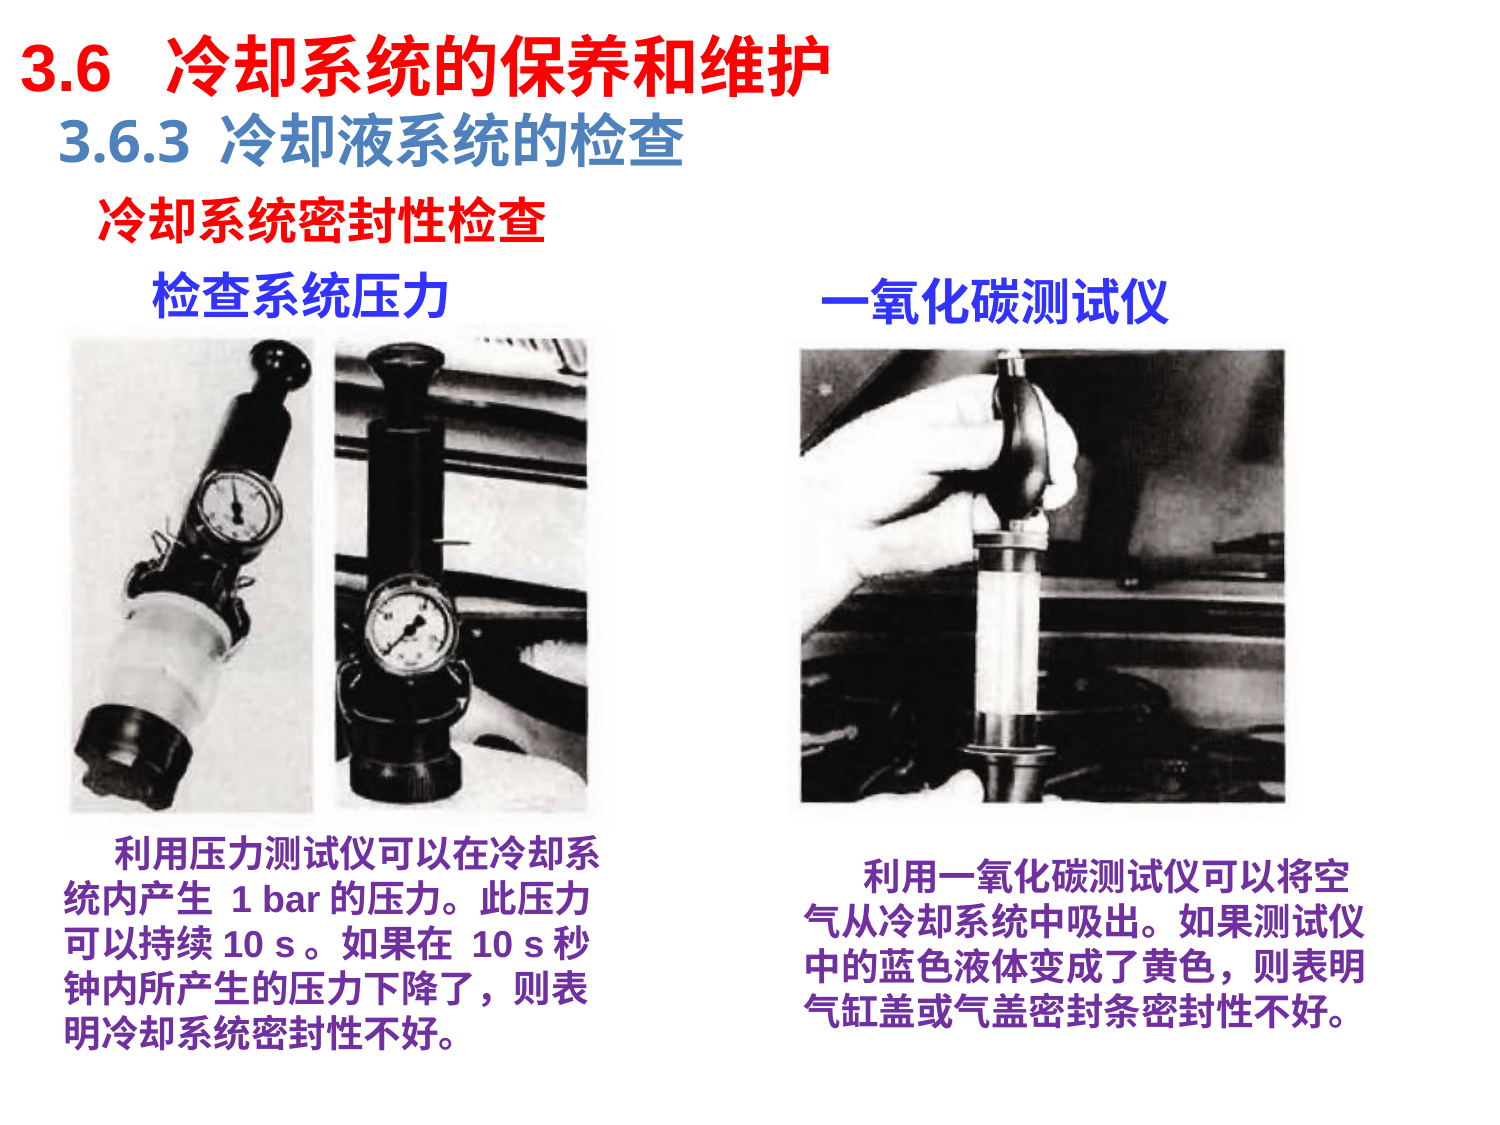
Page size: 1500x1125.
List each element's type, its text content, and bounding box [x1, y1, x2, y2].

text_box 利用压力测试仪可以在冷却系统内产生 1 bar的压力。此压力可以持续10 s。如果在 10 s秒钟内所产生的压力下降了，则表明冷却系统密封性不好。 [48, 823, 641, 1063]
text_box 利用一氧化碳测试仪可以将空气从冷却系统中吸出。如果测试仪中的蓝色液体变成了黄色，则表明气缸盖或气盖密封条密封性不好。 [788, 845, 1389, 1041]
text_box 冷却系统密封性检查 [83, 182, 610, 257]
text_box 检查系统压力 [136, 257, 467, 321]
picture [63, 323, 610, 837]
text_box 一氧化碳测试仪 [805, 262, 1186, 338]
text_box 3.6.3 冷却液系统的检查 [43, 96, 714, 182]
text_box 3.6 冷却系统的保养和维护 [5, 17, 864, 113]
picture [788, 340, 1298, 819]
